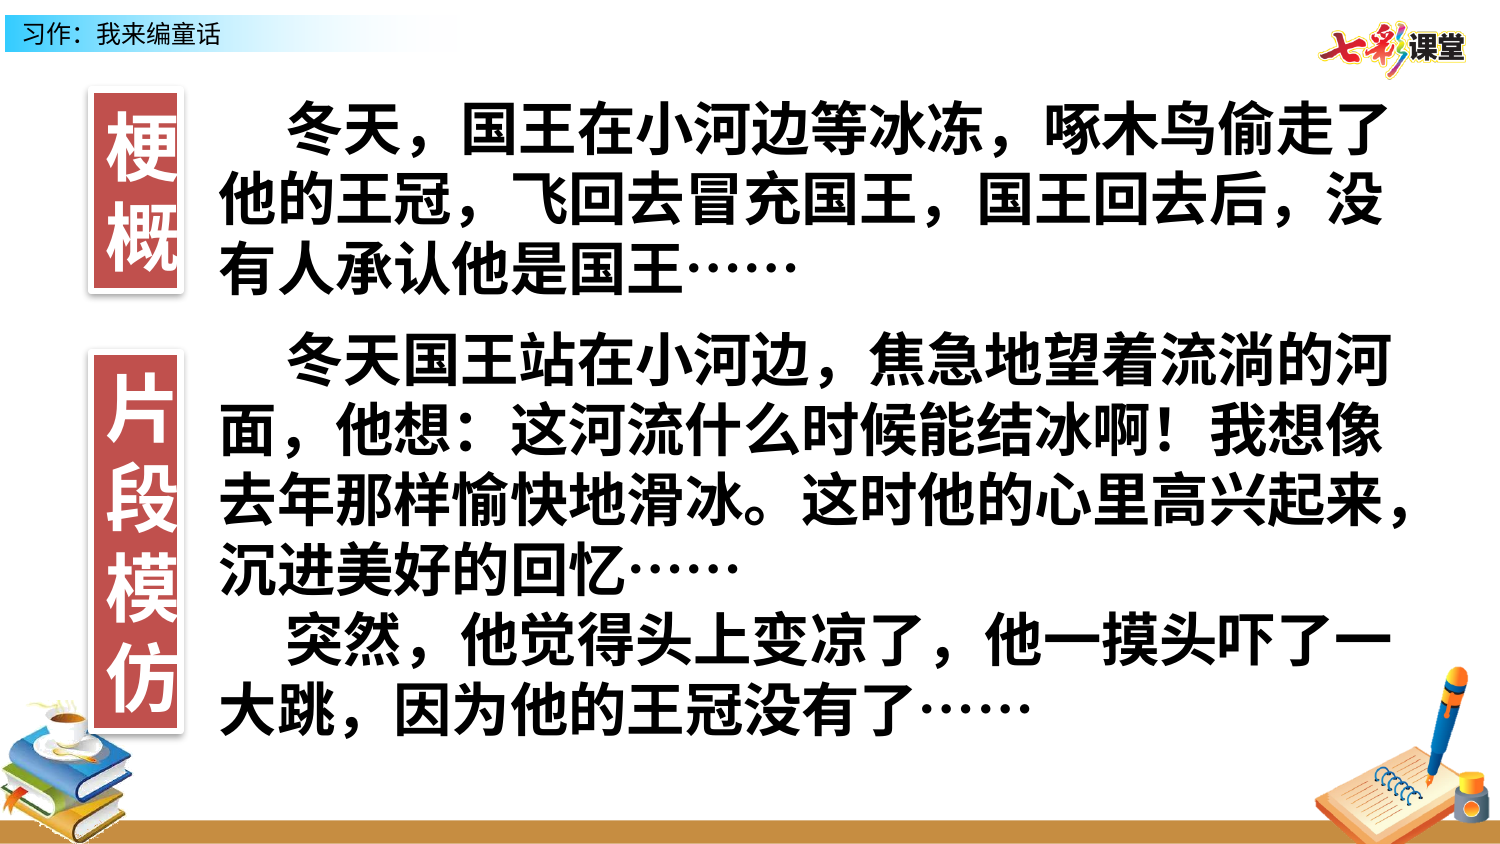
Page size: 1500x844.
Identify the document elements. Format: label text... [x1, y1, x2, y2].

picture [0, 700, 146, 844]
picture [1316, 20, 1468, 80]
text_box 冬天，国王在小河边等冰冻，啄木鸟偷走了他的王冠，飞回去冒充国王，国王回去后，没有人承认他是国王…… [204, 84, 1422, 310]
text_box 冬天国王站在小河边，焦急地望着流淌的河面，他想：这河流什么时候能结冰啊！我想像去年那样愉快地滑冰。这时他的心里高兴起来，沉进美好的回忆…… 突然，他觉得头上变凉了，他一摸头吓了一大跳，因为他的王冠没有了…… [204, 316, 1422, 751]
text_box 片段模仿 [88, 349, 184, 734]
picture [1303, 652, 1500, 844]
text_box 梗概 [88, 86, 184, 294]
